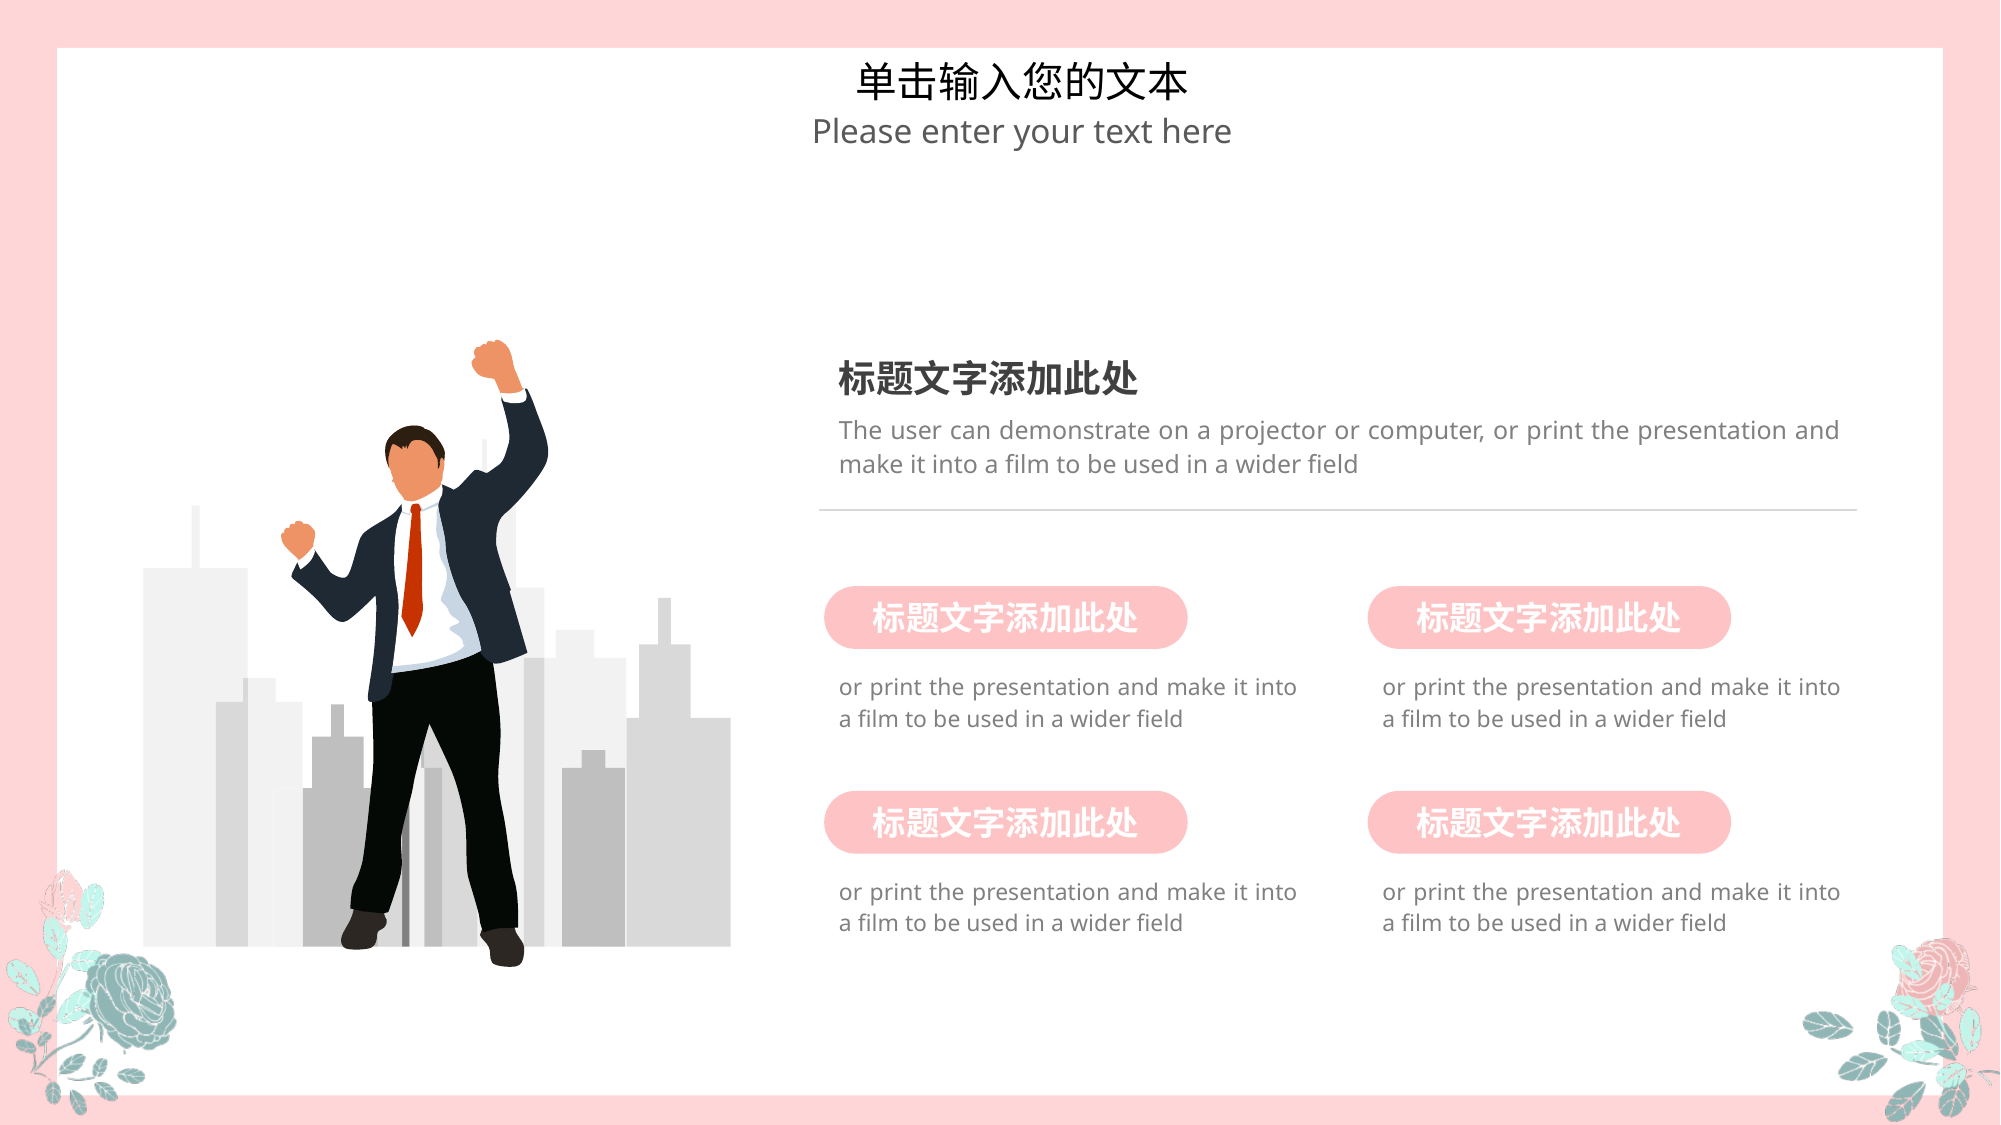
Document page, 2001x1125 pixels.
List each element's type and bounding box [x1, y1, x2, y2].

picture [0, 832, 242, 1121]
text_box [1367, 586, 1857, 741]
text_box [824, 586, 1313, 741]
picture [1742, 934, 2001, 1122]
text_box [824, 347, 1857, 488]
text_box [1367, 790, 1857, 945]
text_box [143, 338, 731, 968]
text_box [824, 790, 1313, 945]
